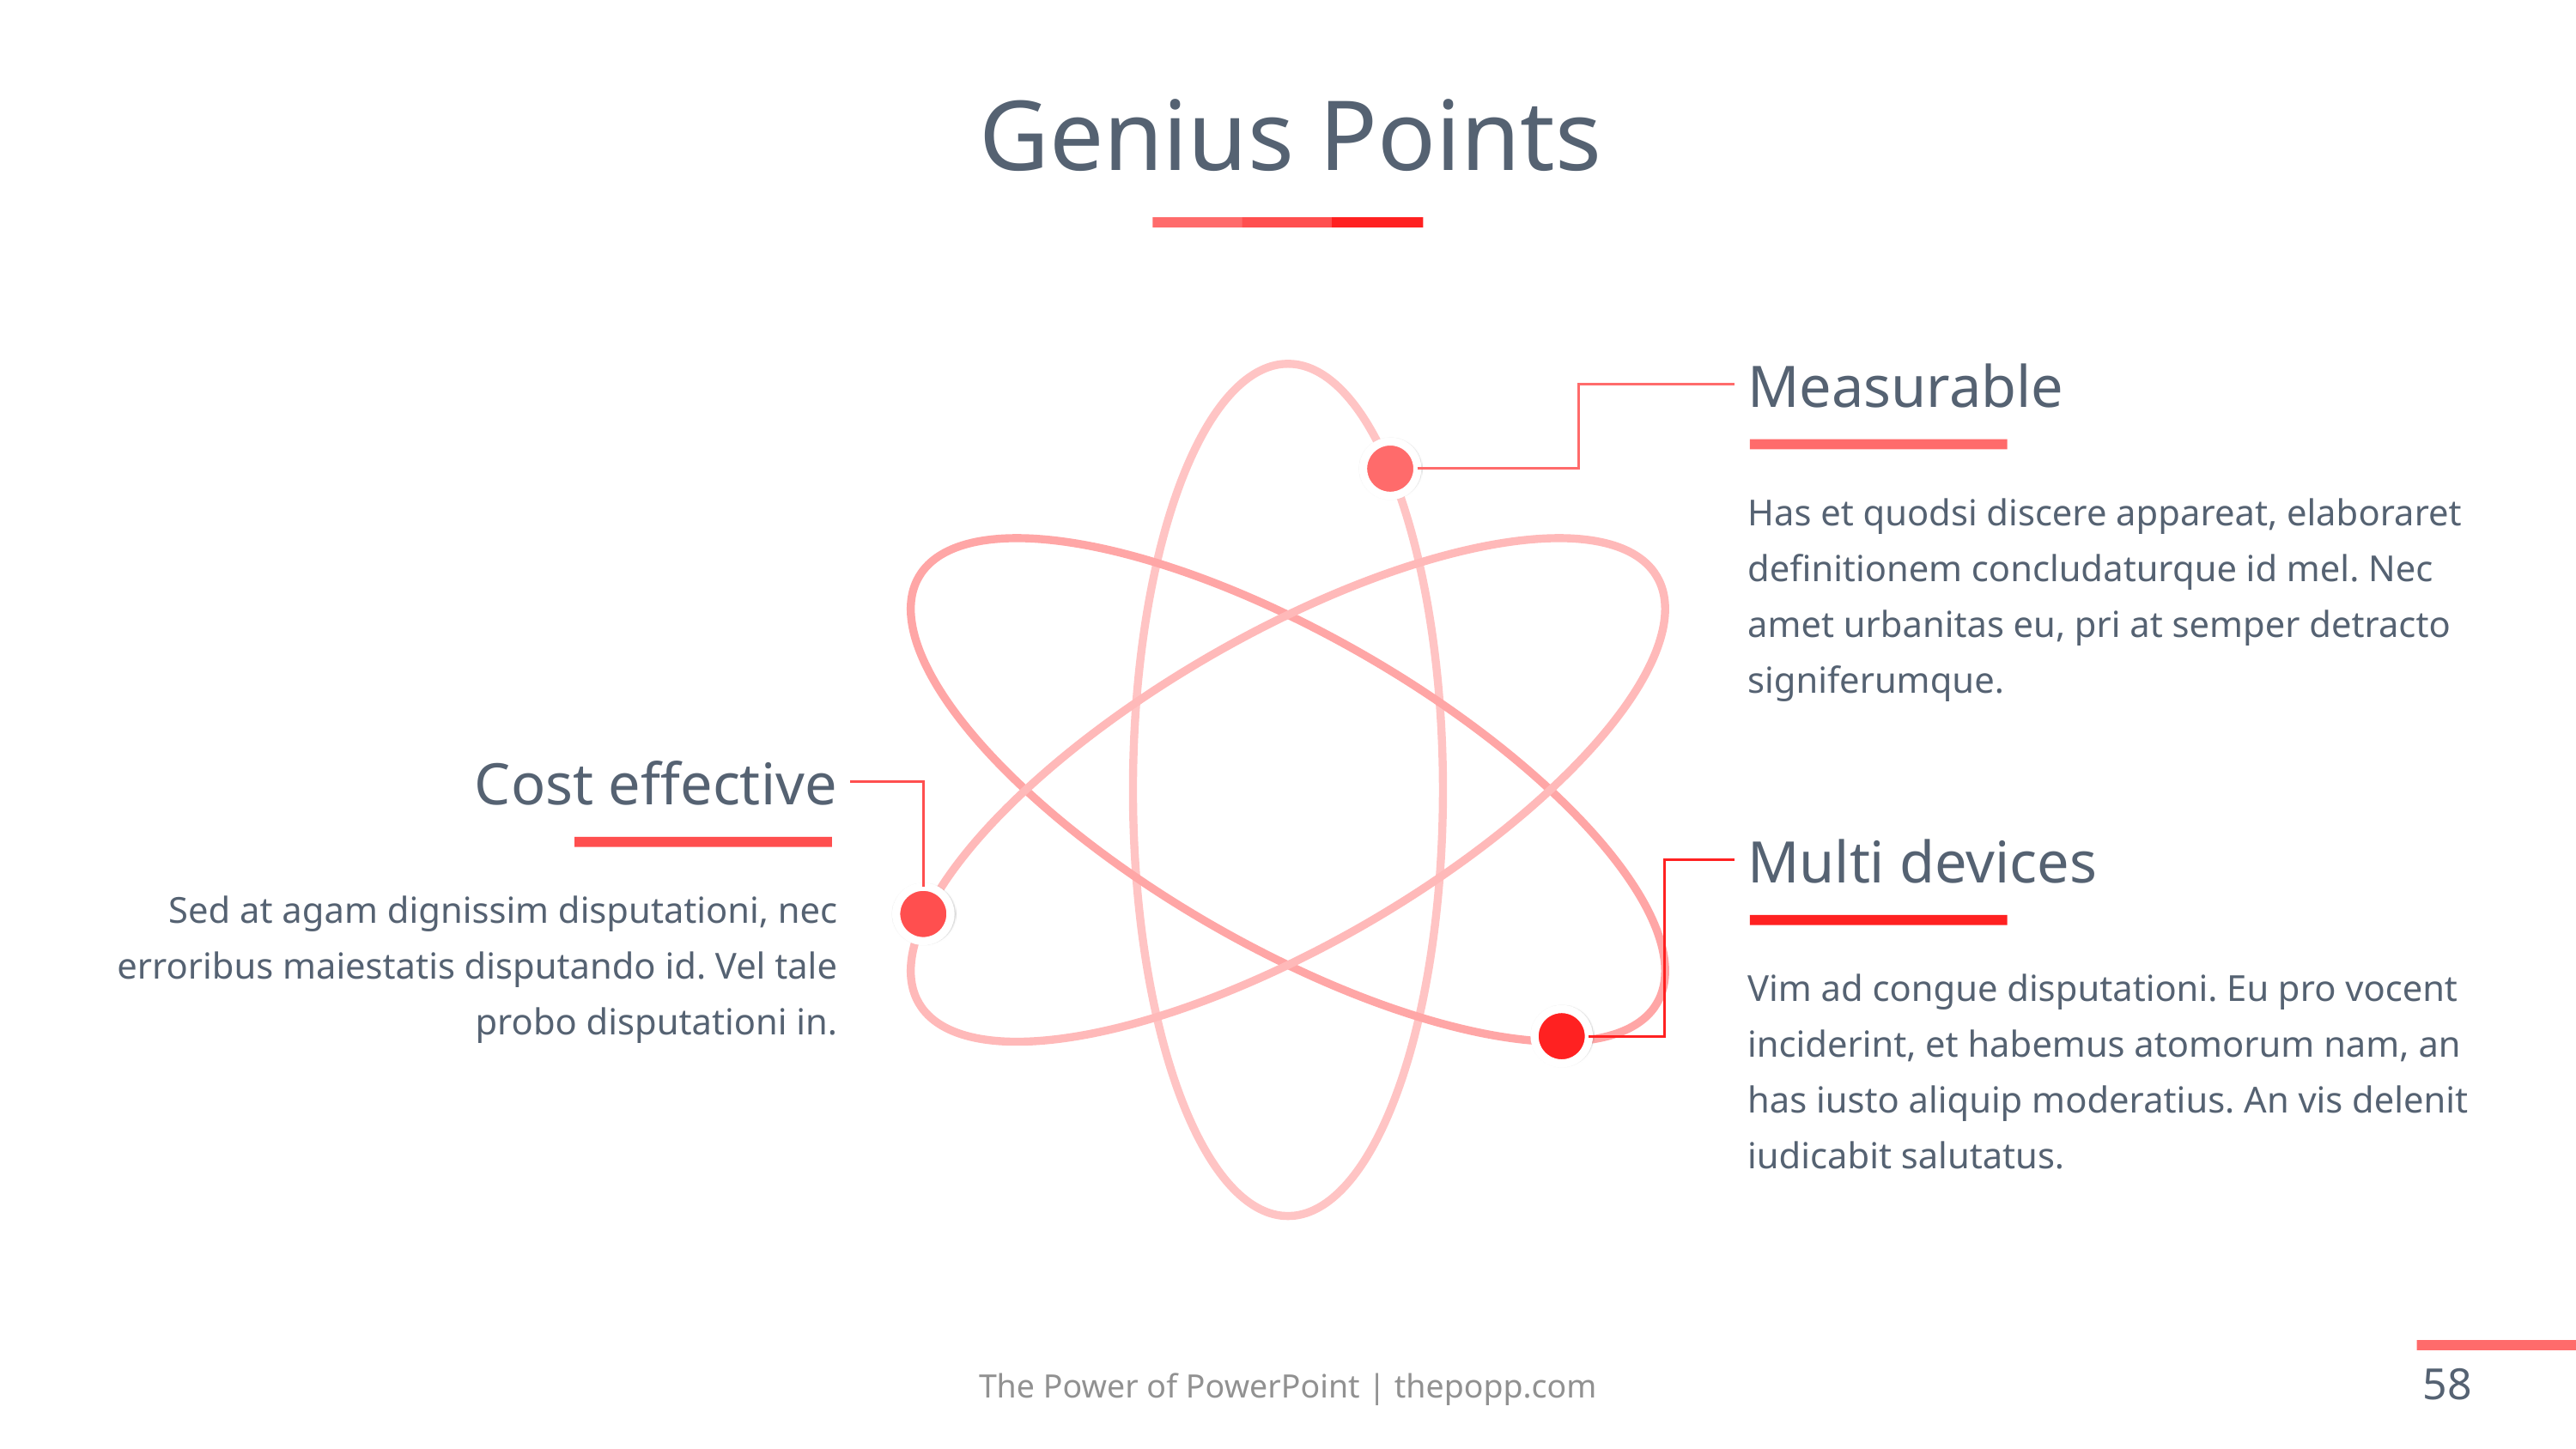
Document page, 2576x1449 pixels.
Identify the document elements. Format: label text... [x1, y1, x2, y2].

list Has et quodsi discere appareat, elaboraret definitionem concludaturque id mel. Nec amet urbanitas eu, pri at semper detracto signiferumque. [1735, 470, 2500, 724]
list Cost effective [73, 729, 851, 834]
slide_number 58 [2409, 1351, 2576, 1421]
list Vim ad congue disputationi. Eu pro vocent inciderint, et habemus atomorum nam, an has iusto aliquip moderatius. An vis delenit iudicabit salutatus. [1735, 946, 2500, 1200]
list Measurable [1735, 331, 2500, 437]
list Multi devices [1735, 807, 2500, 912]
list Sed at agam dignissim disputationi, nec erroribus maiestatis disputando id. Vel tale probo disputationi in. [73, 868, 851, 1121]
title Genius Points [69, 49, 2512, 230]
footer The Power of PowerPoint | thepopp.com [853, 1349, 1723, 1427]
